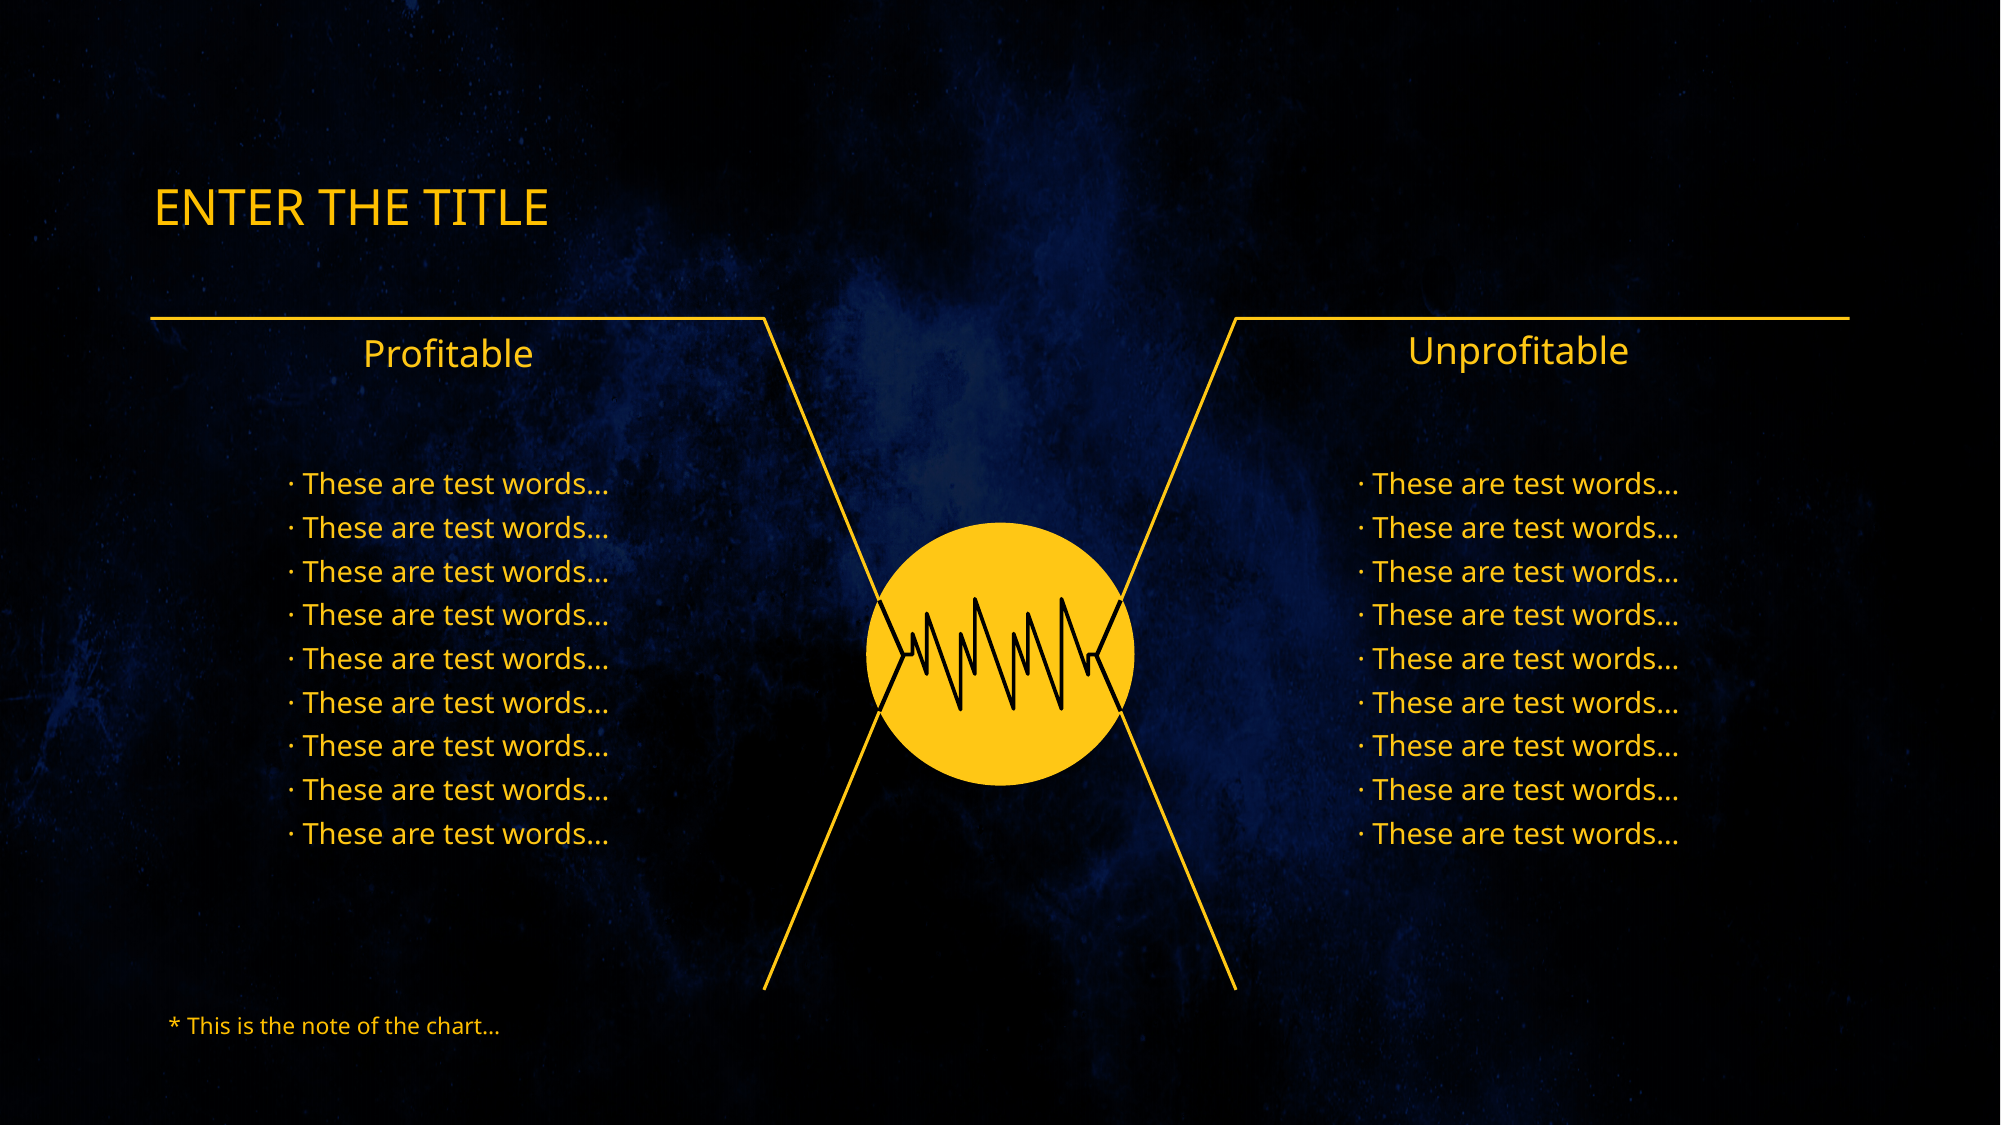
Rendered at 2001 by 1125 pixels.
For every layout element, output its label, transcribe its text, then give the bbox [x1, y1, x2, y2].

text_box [150, 318, 1850, 991]
text_box * This is the note of the chart… [153, 1003, 516, 1047]
picture [0, 0, 2001, 1125]
text_box ENTER THE TITLE [138, 167, 566, 243]
